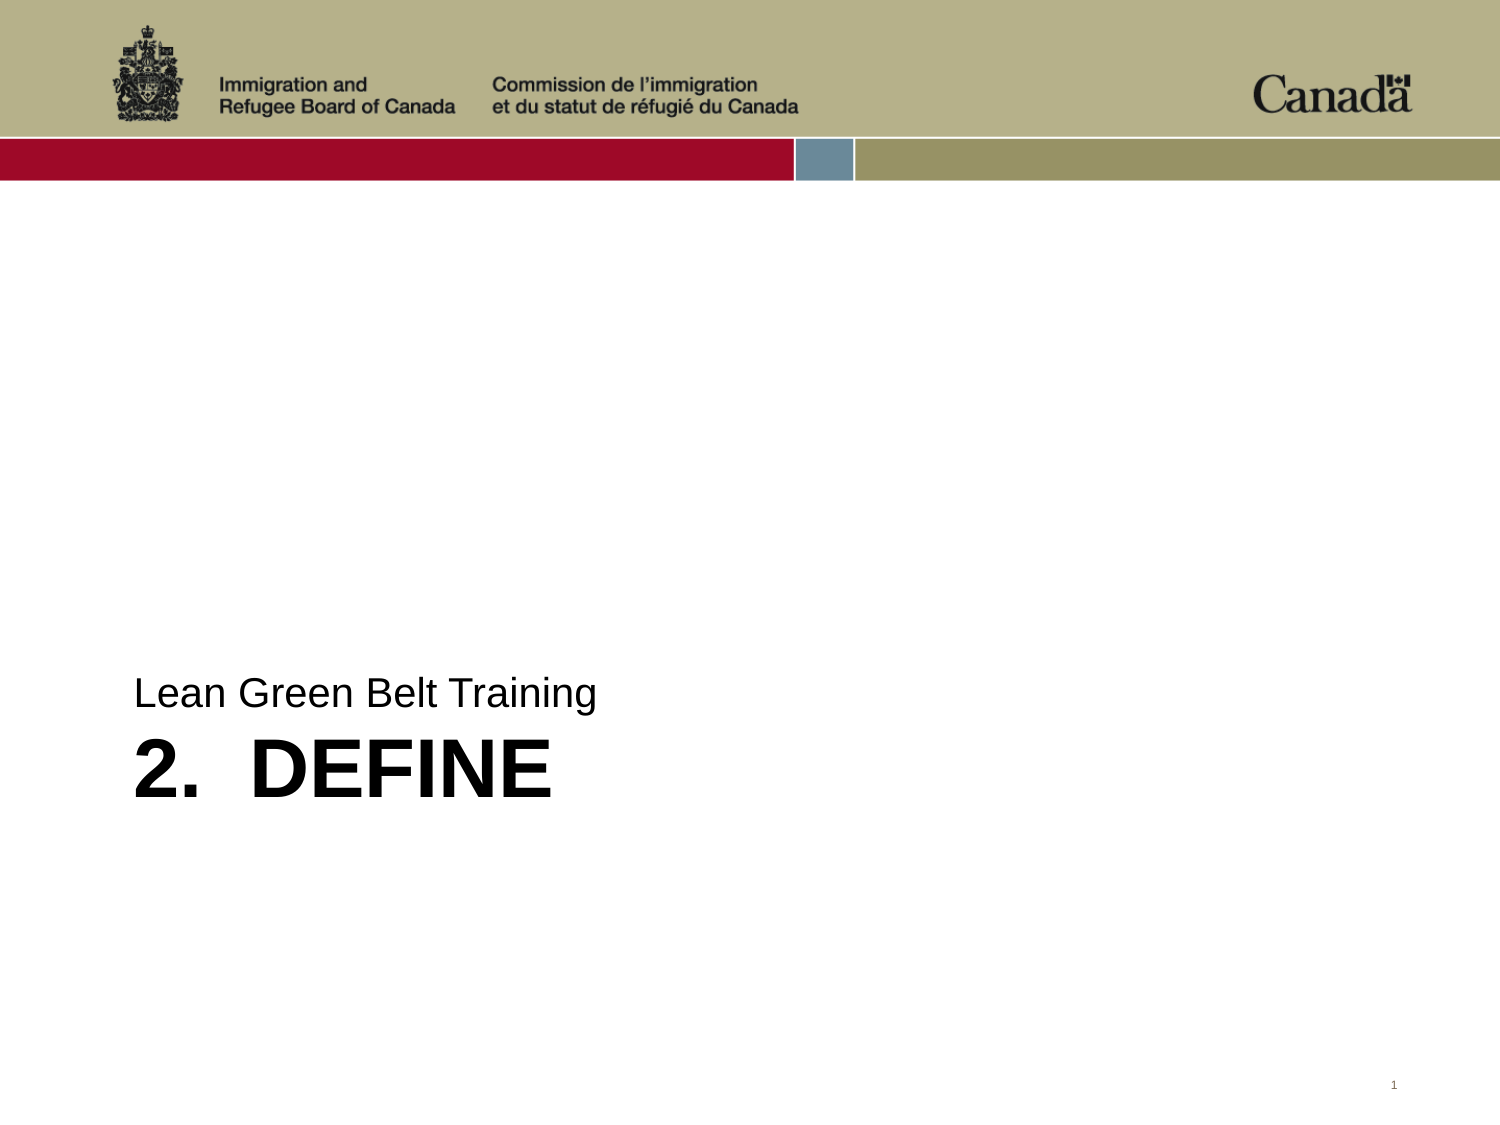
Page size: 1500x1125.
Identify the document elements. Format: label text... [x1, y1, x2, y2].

picture [0, 0, 1500, 1125]
title 2. DEFINE [118, 723, 1394, 947]
list Lean Green Belt Training [118, 476, 1394, 723]
slide_number 1 [1100, 1025, 1413, 1100]
